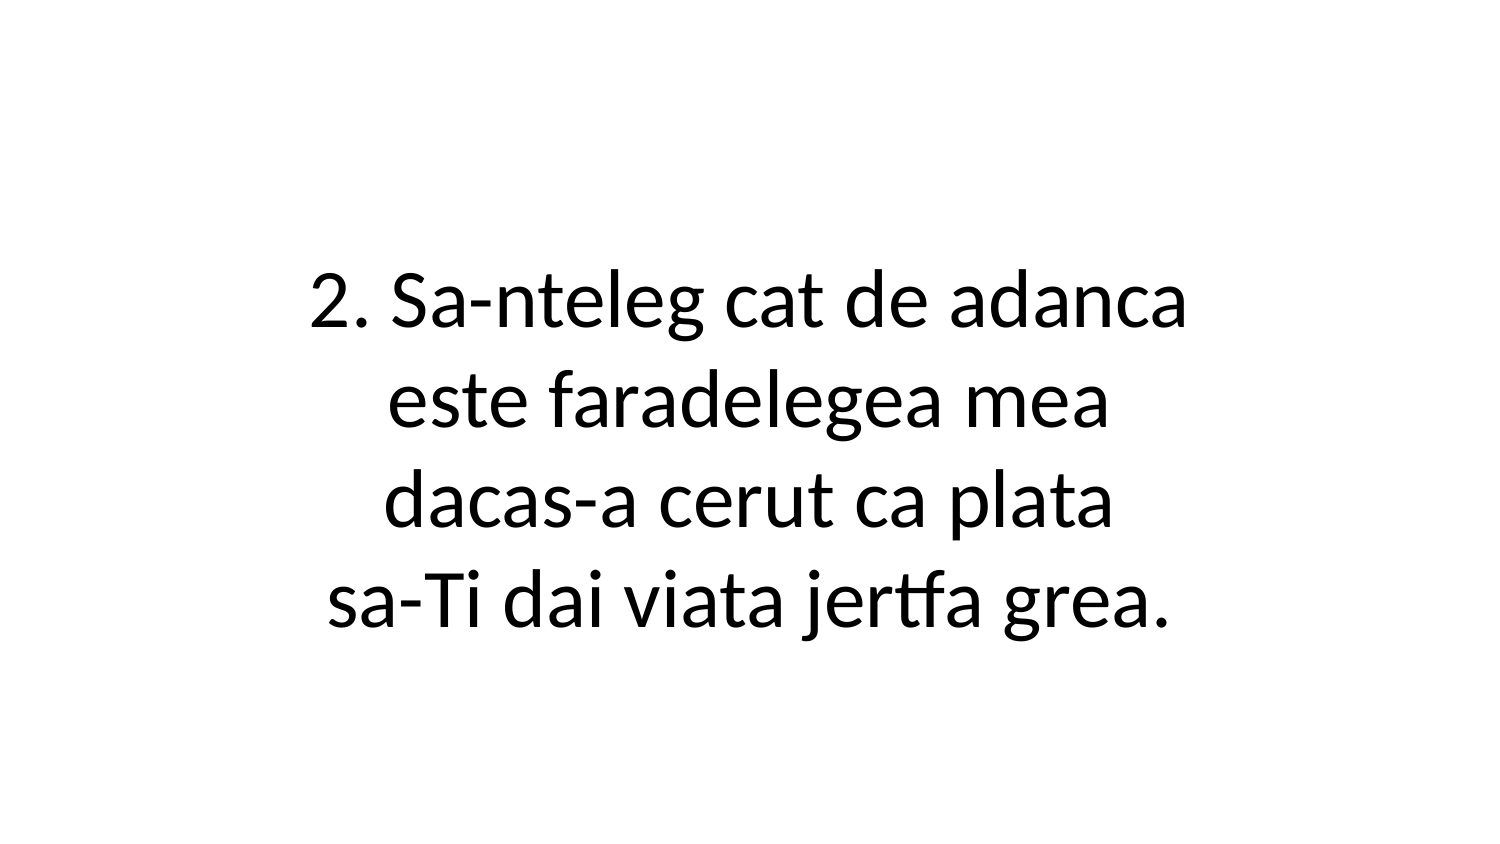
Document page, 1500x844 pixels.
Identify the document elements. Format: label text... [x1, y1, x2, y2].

text_box 2. Sa-nteleg cat de adanca este faradelegea mea dacas-a cerut ca plata sa-Ti dai viata jertfa grea. [294, 192, 1206, 652]
